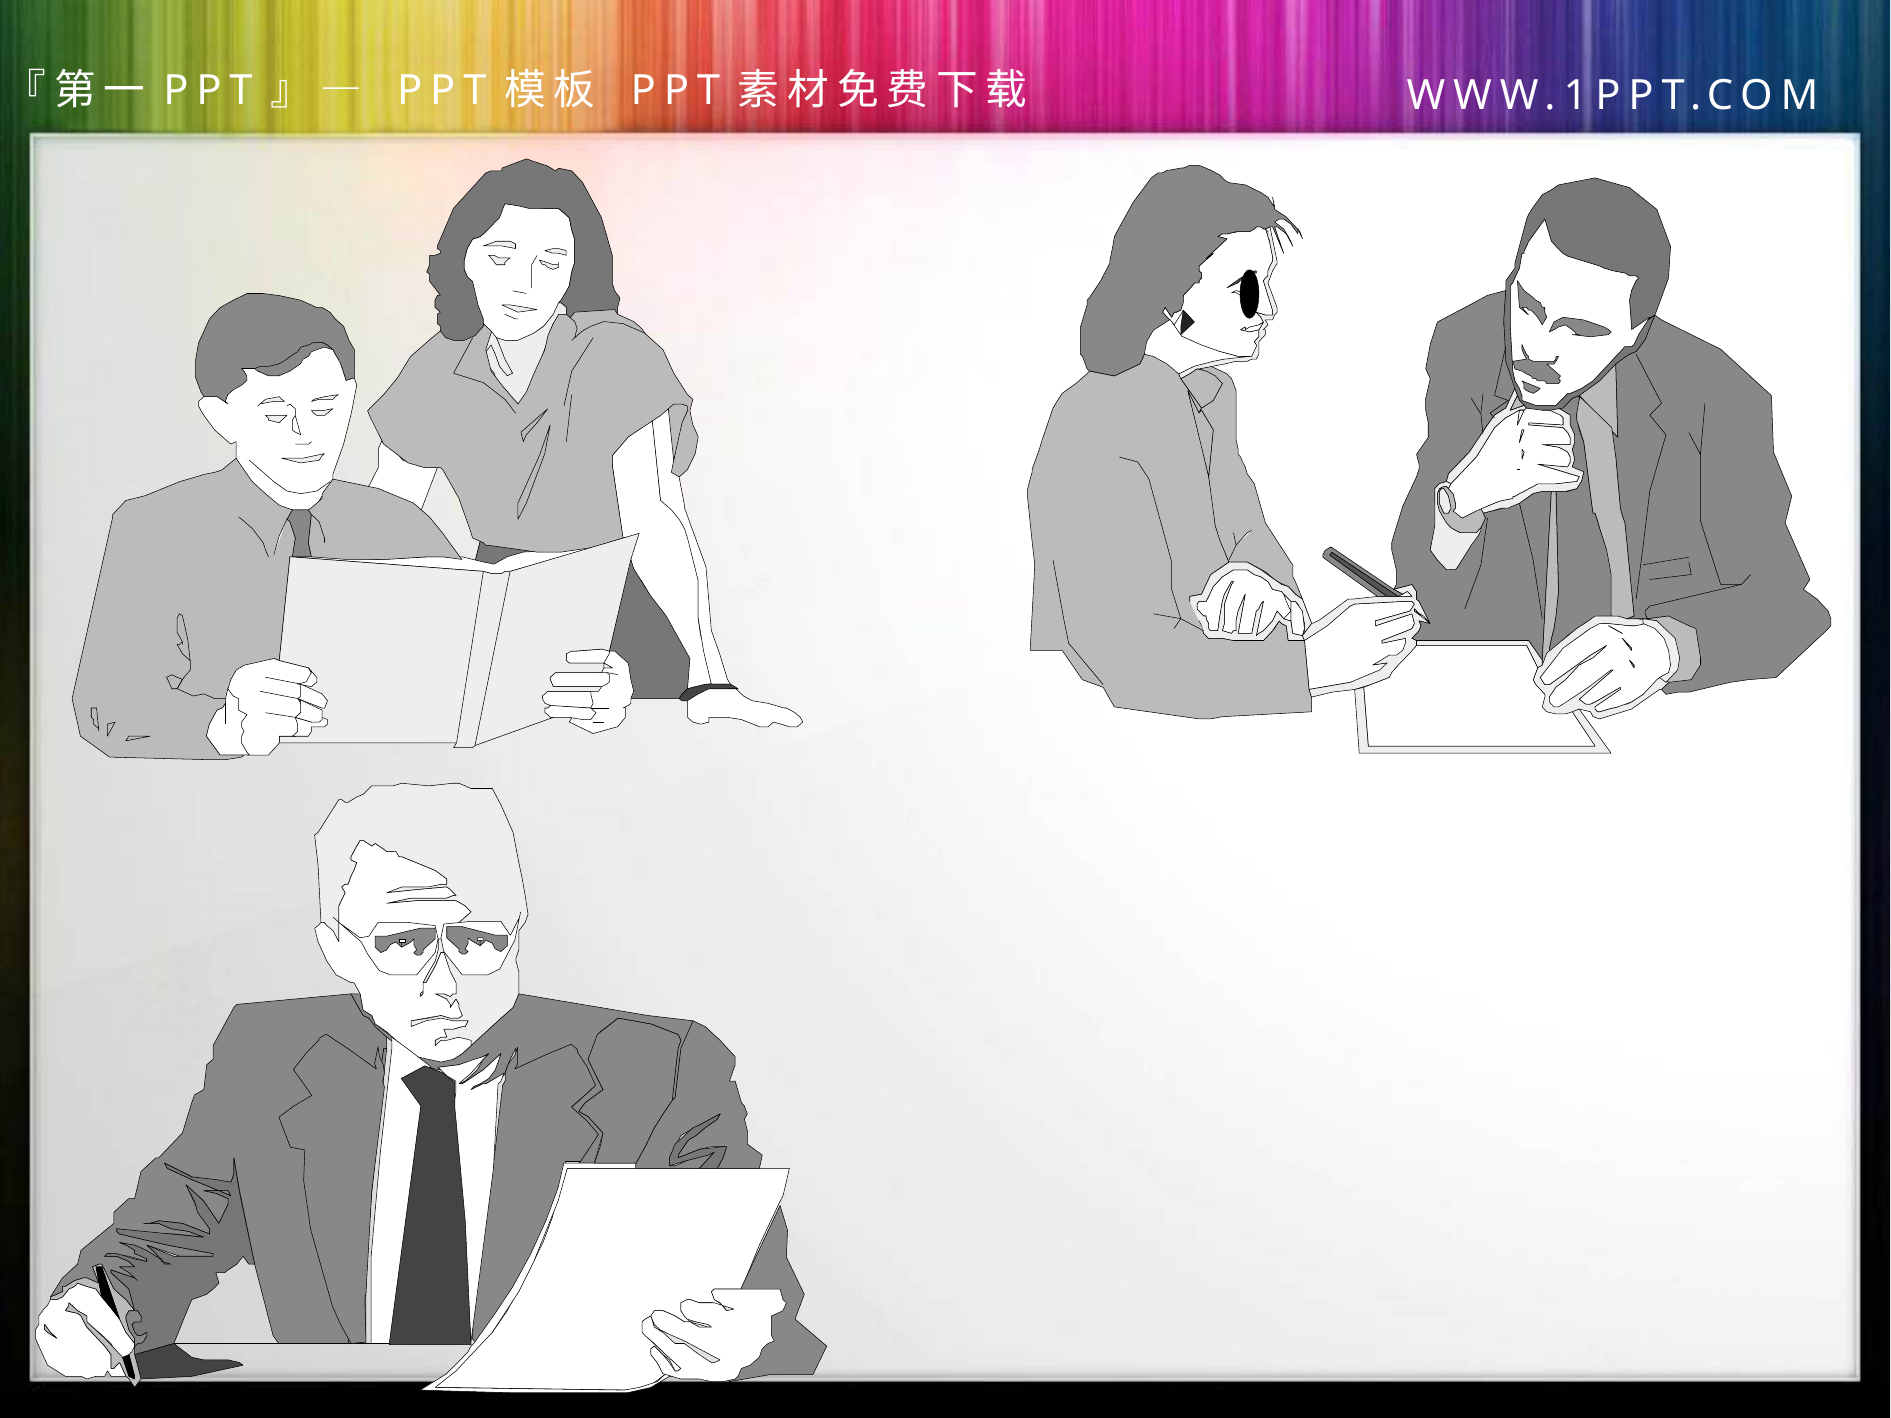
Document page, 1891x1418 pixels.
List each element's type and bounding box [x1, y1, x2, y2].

picture [0, 0, 1891, 1418]
text_box [35, 783, 828, 1394]
text_box [1027, 165, 1832, 754]
text_box [71, 158, 804, 761]
